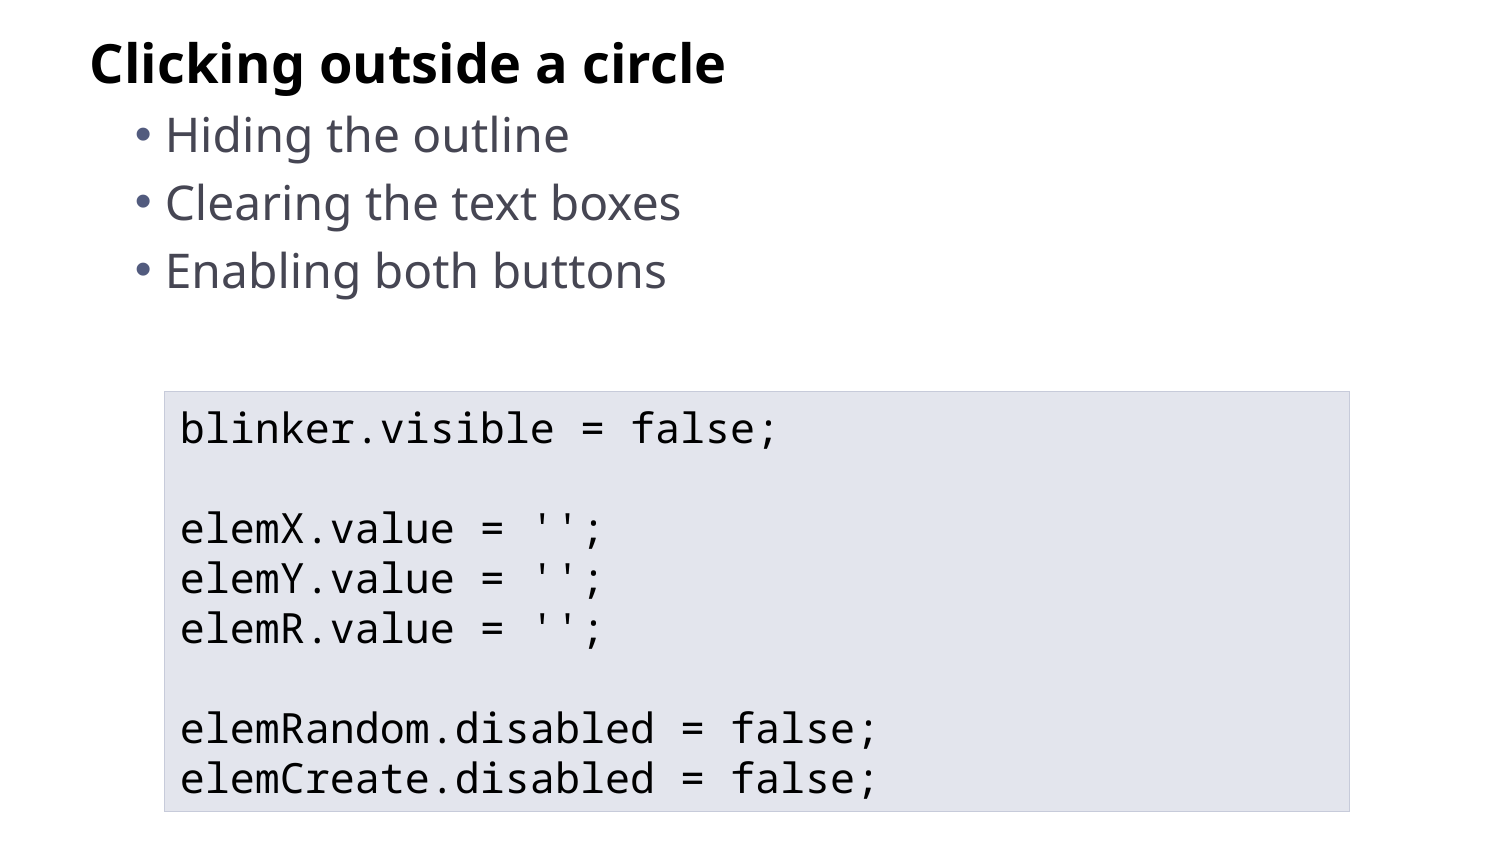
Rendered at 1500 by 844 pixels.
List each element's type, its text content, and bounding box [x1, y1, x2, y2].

list Clicking outside a circle Hiding the outline Clearing the text boxes Enabling both buttons [75, 21, 1475, 835]
text_box blinker.visible = false; elemX.value = ''; elemY.value = ''; elemR.value = ''; elemRandom.disabled = false; elemCreate.disabled = false; [164, 391, 1350, 812]
